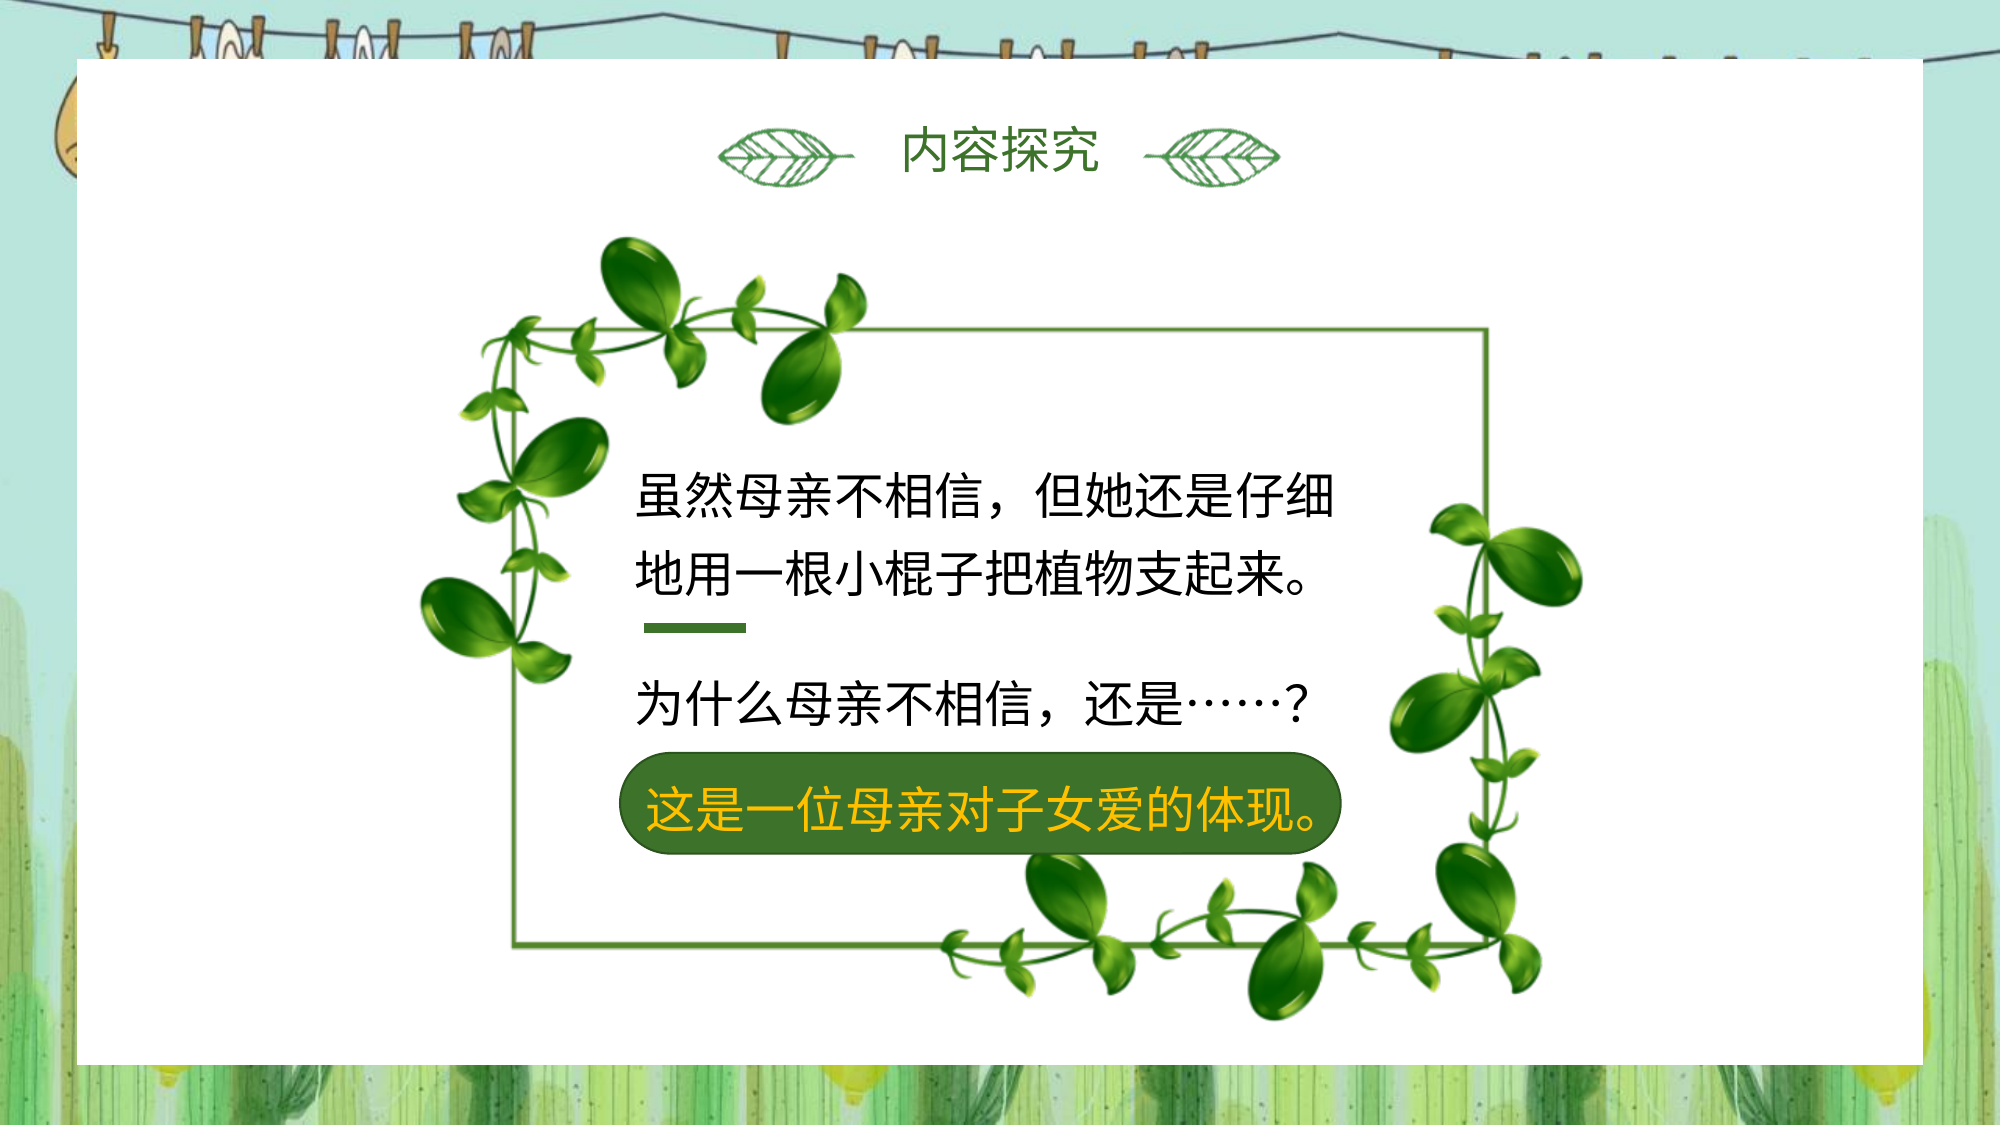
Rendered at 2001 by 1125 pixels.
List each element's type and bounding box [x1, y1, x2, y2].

text_box [619, 752, 1364, 854]
picture [0, 0, 2000, 1125]
